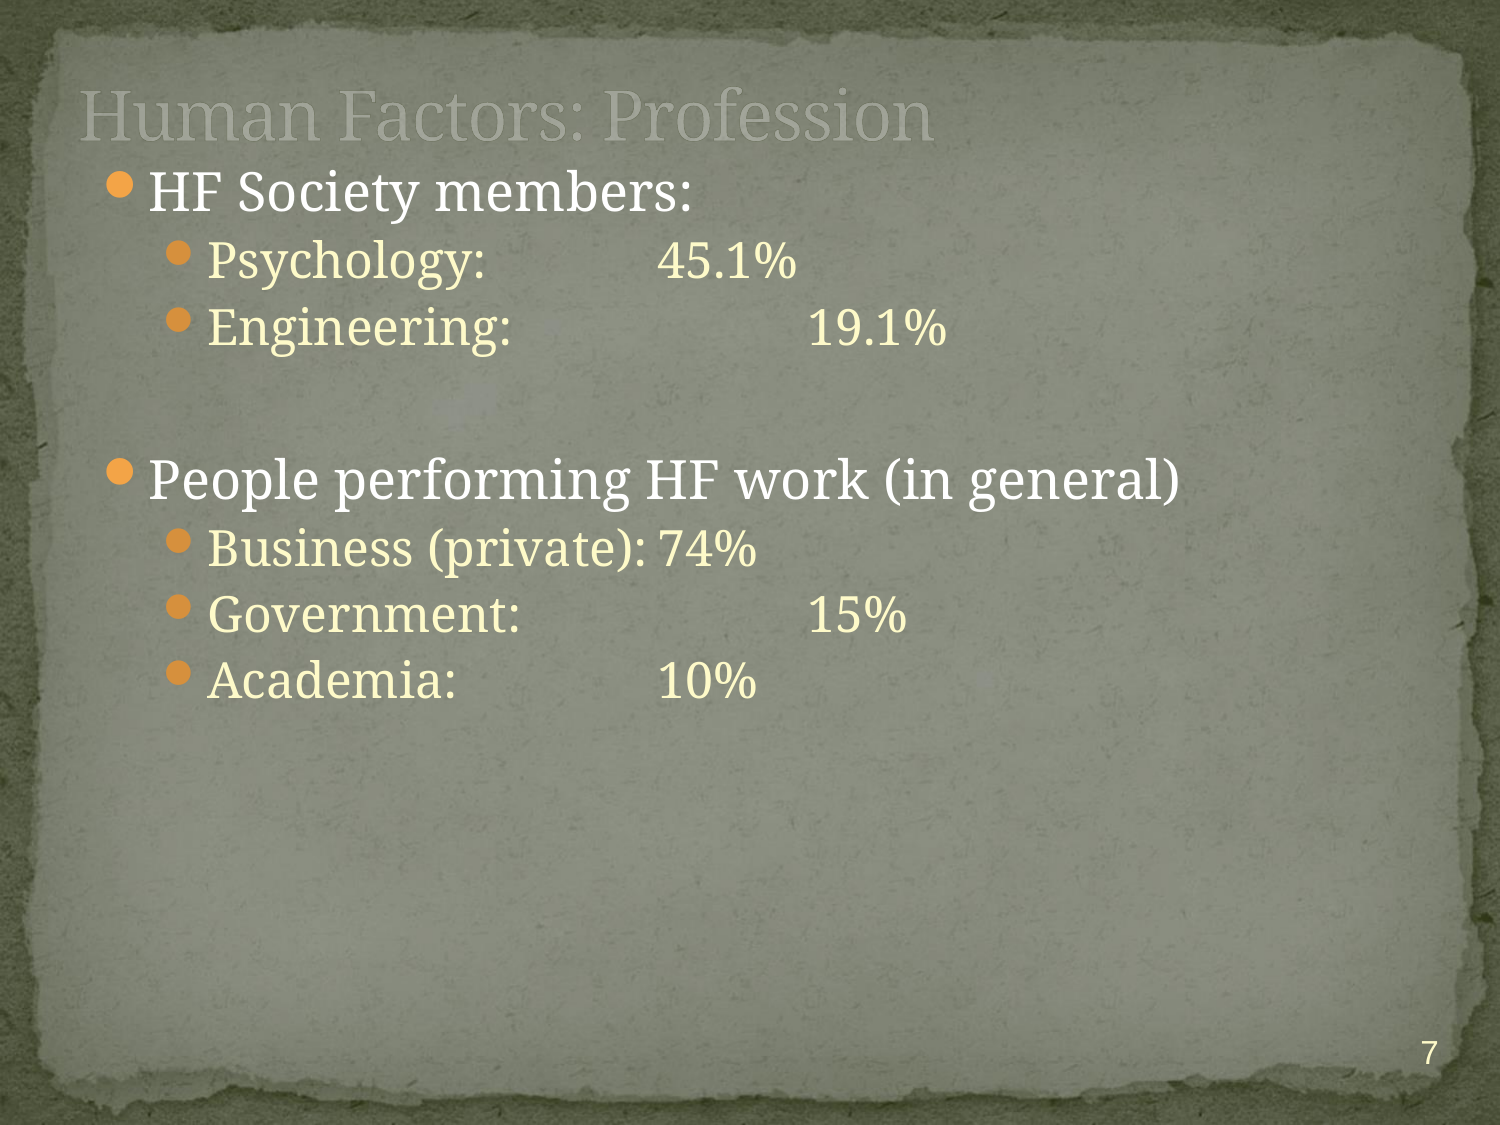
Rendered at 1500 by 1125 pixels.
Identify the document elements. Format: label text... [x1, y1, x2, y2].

title Human Factors: Profession [62, 62, 1413, 163]
picture [0, 0, 1500, 1125]
slide_number 7 [1379, 1014, 1480, 1089]
list HF Society members: Psychology: 45.1% Engineering: 19.1% People performing HF work (in general) Business (private): 74% Government: 15% Academia: 10% [87, 149, 1438, 1113]
